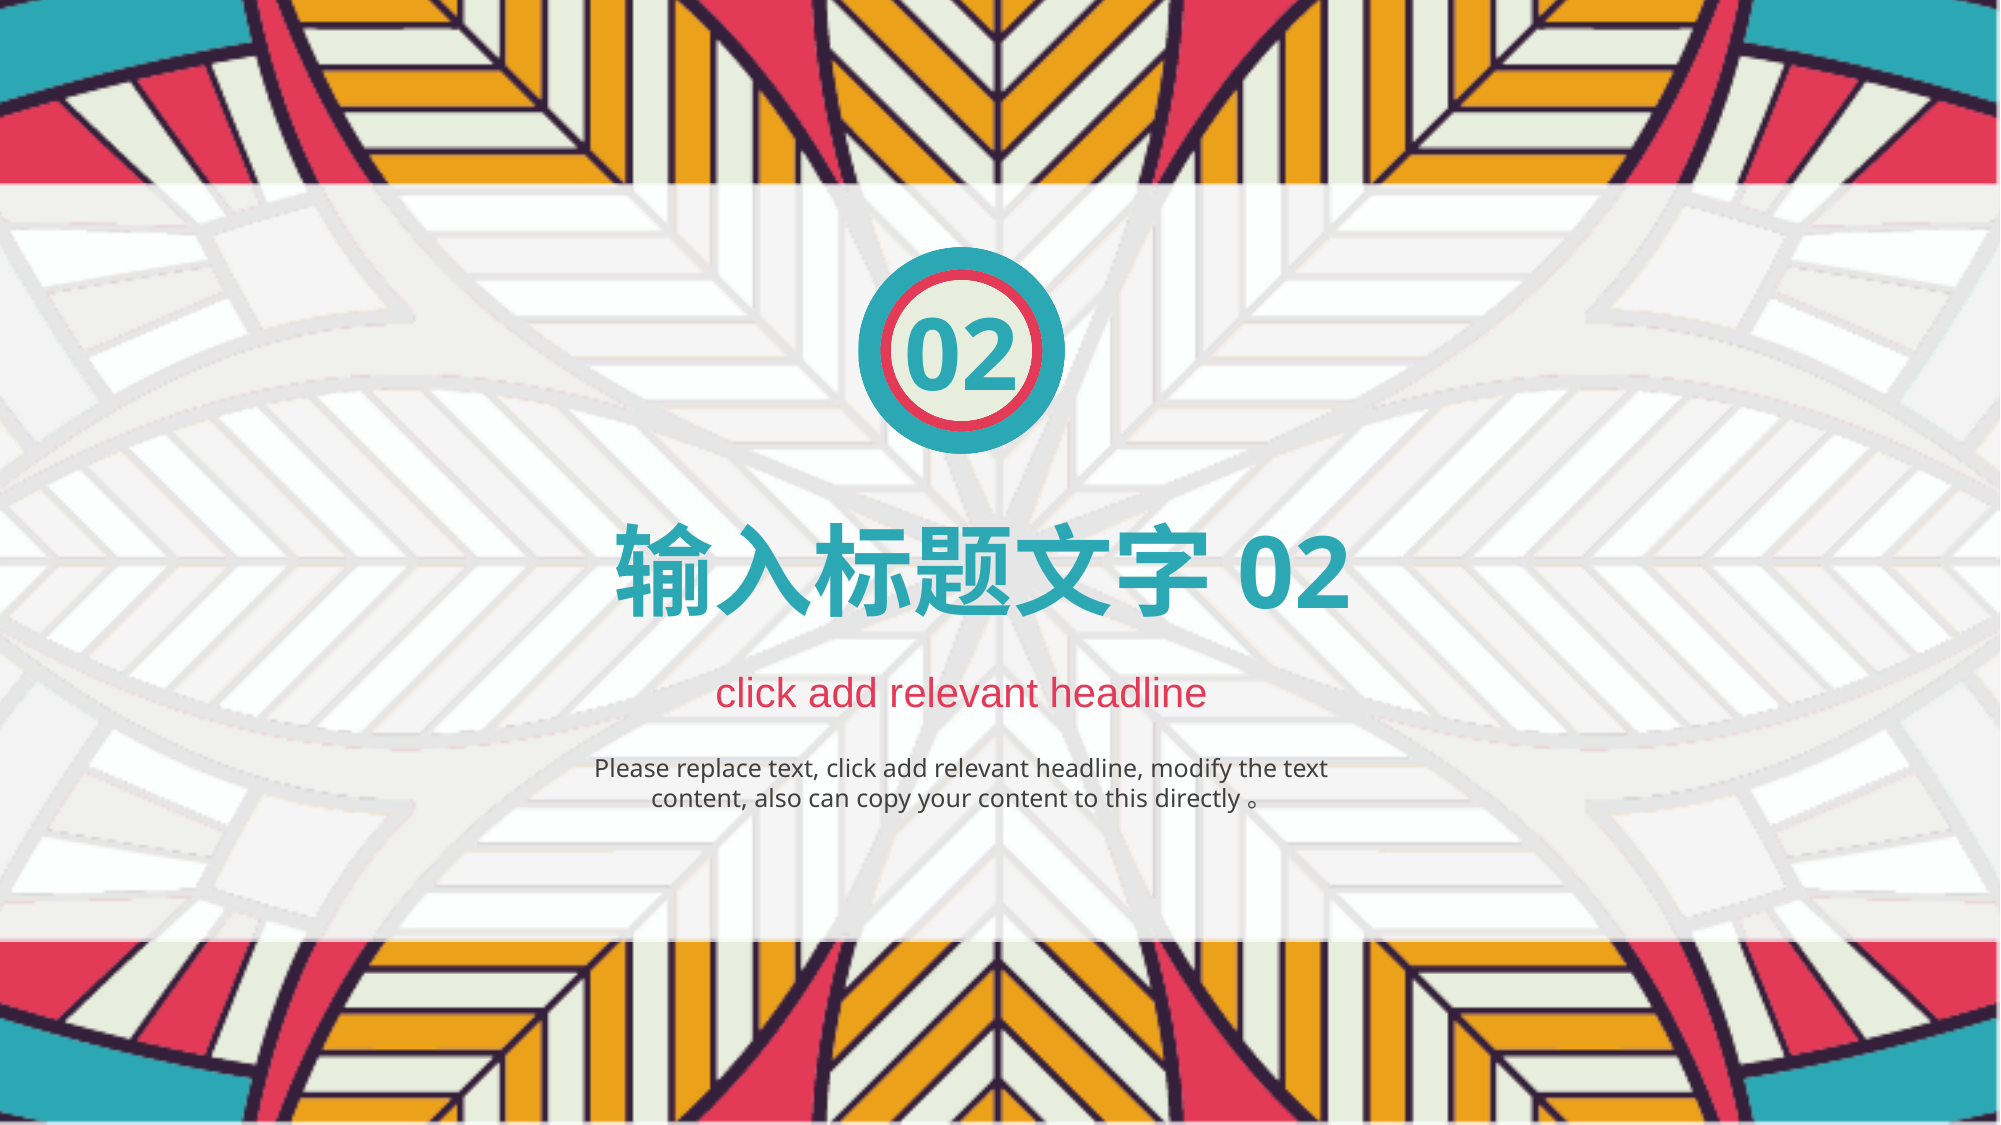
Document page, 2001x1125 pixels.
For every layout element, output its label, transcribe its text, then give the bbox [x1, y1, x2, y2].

picture [0, 0, 2001, 1125]
text_box click add relevant headline [532, 658, 1391, 724]
text_box Please replace text, click add relevant headline, modify the text content, also can copy your content to this directly。 [529, 744, 1394, 820]
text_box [819, 247, 1104, 455]
text_box 输入标题文字02 [532, 501, 1434, 637]
